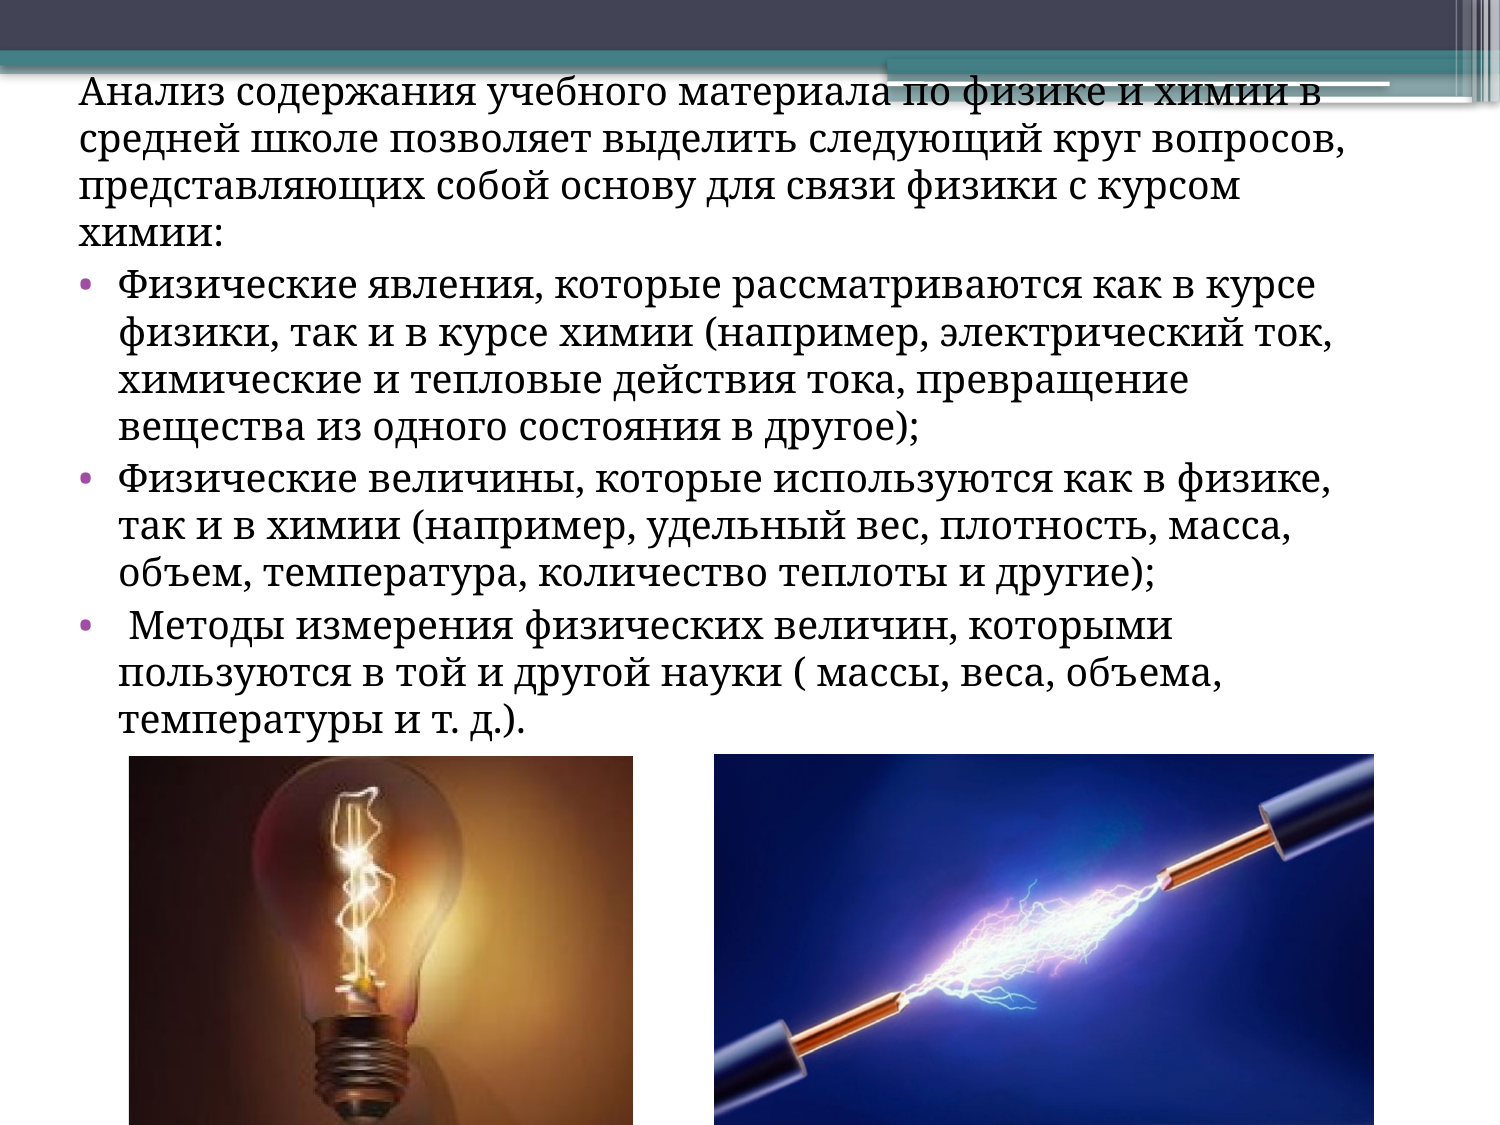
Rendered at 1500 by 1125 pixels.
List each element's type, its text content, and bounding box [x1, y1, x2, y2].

picture [714, 754, 1374, 1125]
list Анализ содержания учебного материала по физике и химии в средней школе позволяет выделить следующий круг вопросов, представляющих собой основу для связи физики с курсом химии: Физические явления, которые рассматриваются как в курсе физики, так и в курсе химии (например, электрический ток, химические и тепловые действия тока, превращение вещества из одного состояния в другое); Физические величины, которые используются как в физике, так и в химии (например, удельный вес, плотность, масса, объем, температура, количество теплоты и другие); Методы измерения физических величин, которыми пользуются в той и другой науки ( массы, веса, объема, температуры и т. д.). [46, 58, 1397, 750]
picture [128, 755, 634, 1125]
